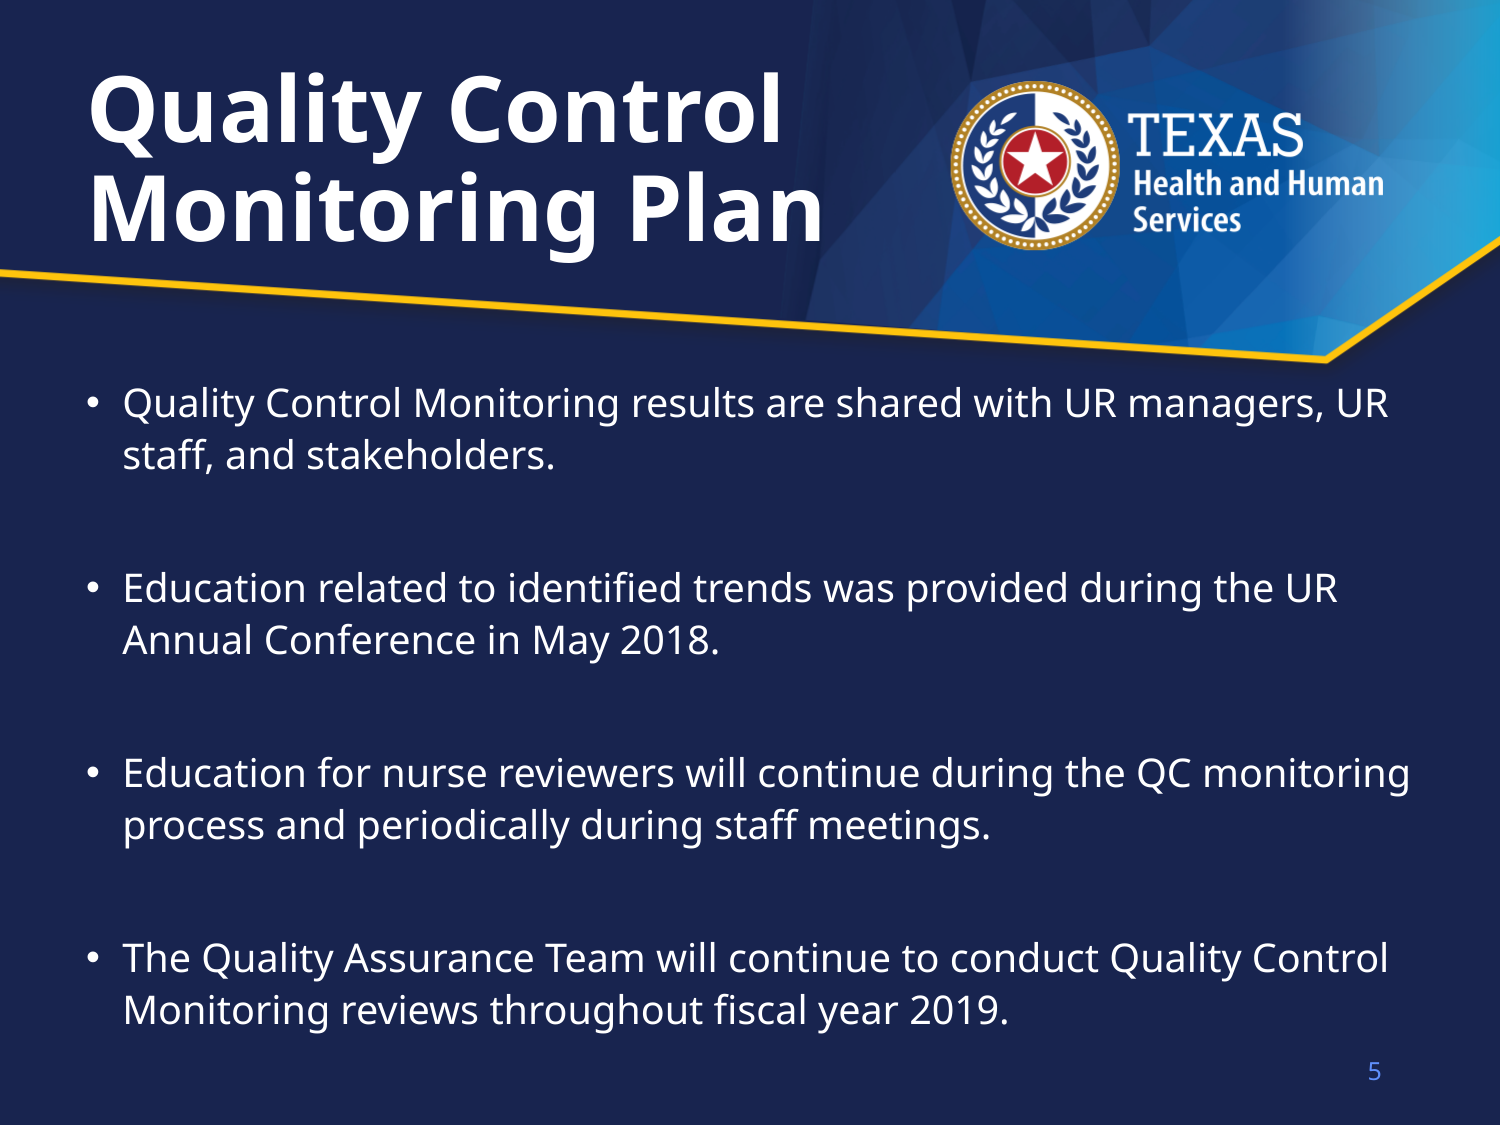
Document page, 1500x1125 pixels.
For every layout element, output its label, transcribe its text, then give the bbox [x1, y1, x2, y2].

list Quality Control Monitoring results are shared with UR managers, UR staff, and stakeholders. Education related to identified trends was provided during the UR Annual Conference in May 2018. Education for nurse reviewers will continue during the QC monitoring process and periodically during staff meetings. The Quality Assurance Team will continue to conduct Quality Control Monitoring reviews throughout fiscal year 2019. [71, 304, 1460, 1043]
title Quality Control Monitoring Plan [71, 35, 935, 269]
slide_number 5 [1059, 1042, 1397, 1103]
picture [0, 0, 1500, 1125]
